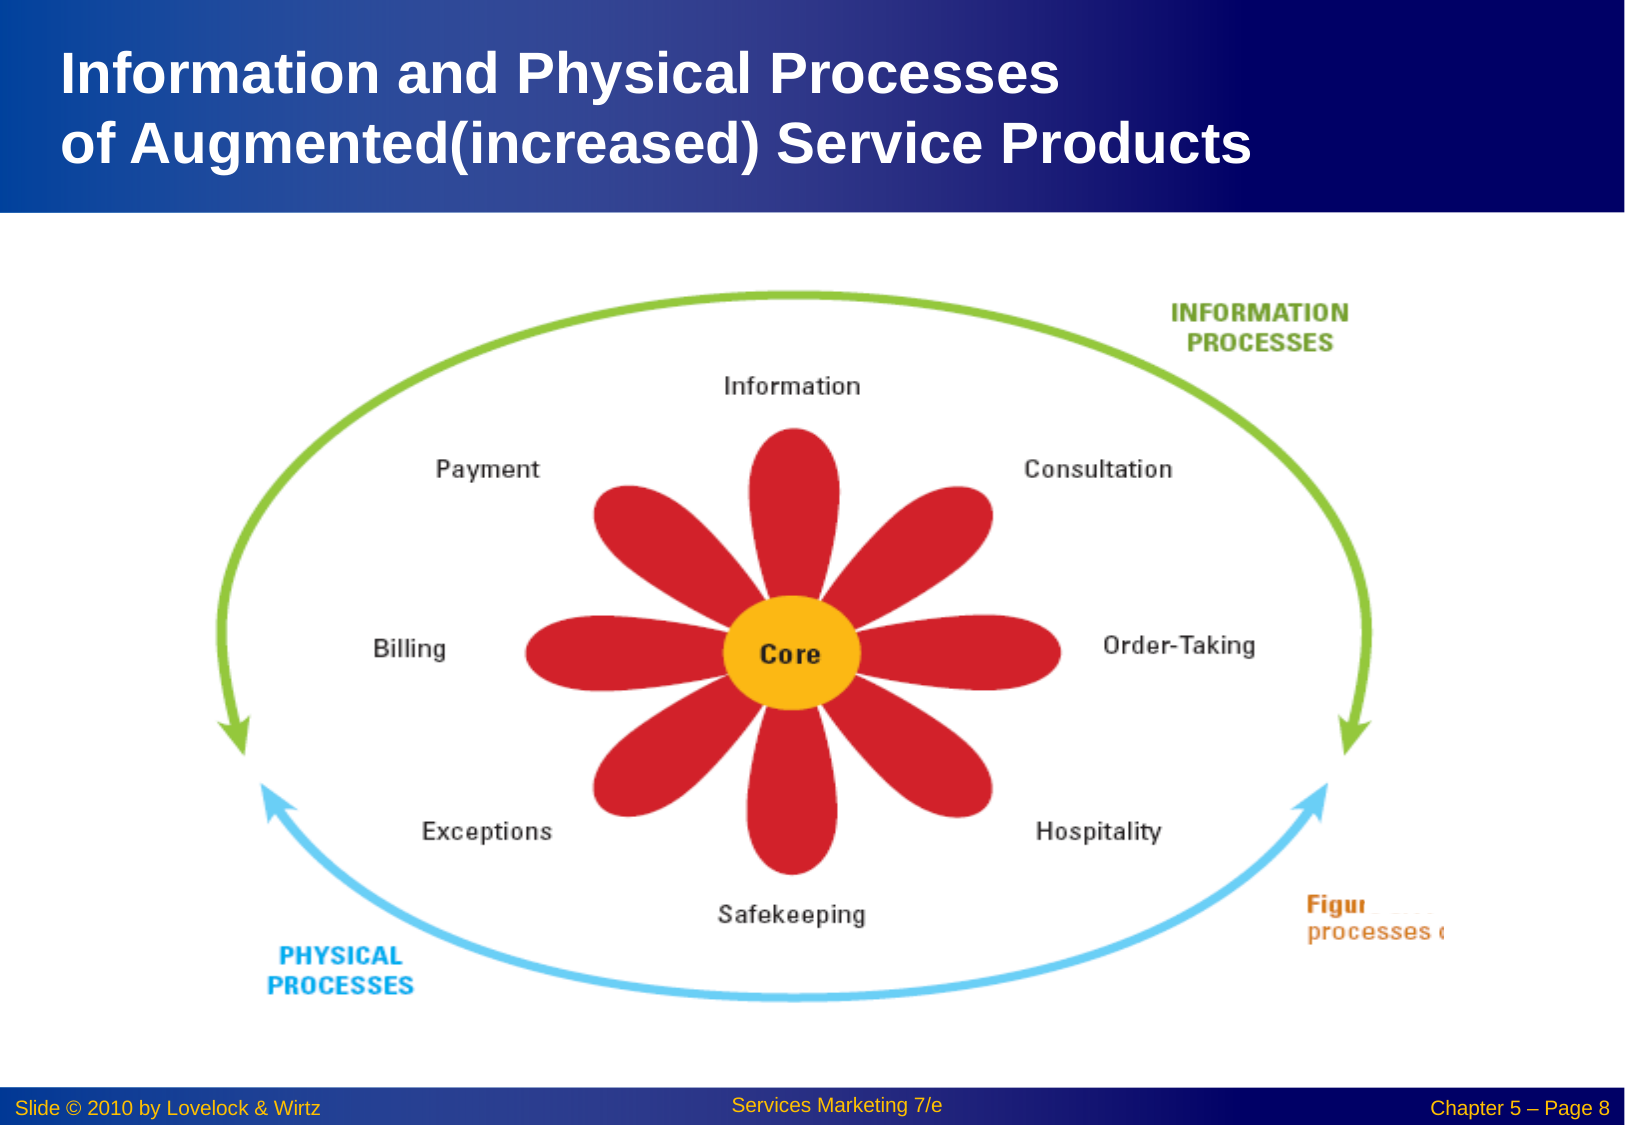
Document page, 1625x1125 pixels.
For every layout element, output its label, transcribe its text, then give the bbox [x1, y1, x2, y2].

title Information and Physical Processes of Augmented(increased) Service Products [45, 6, 1276, 205]
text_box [174, 262, 1550, 1013]
